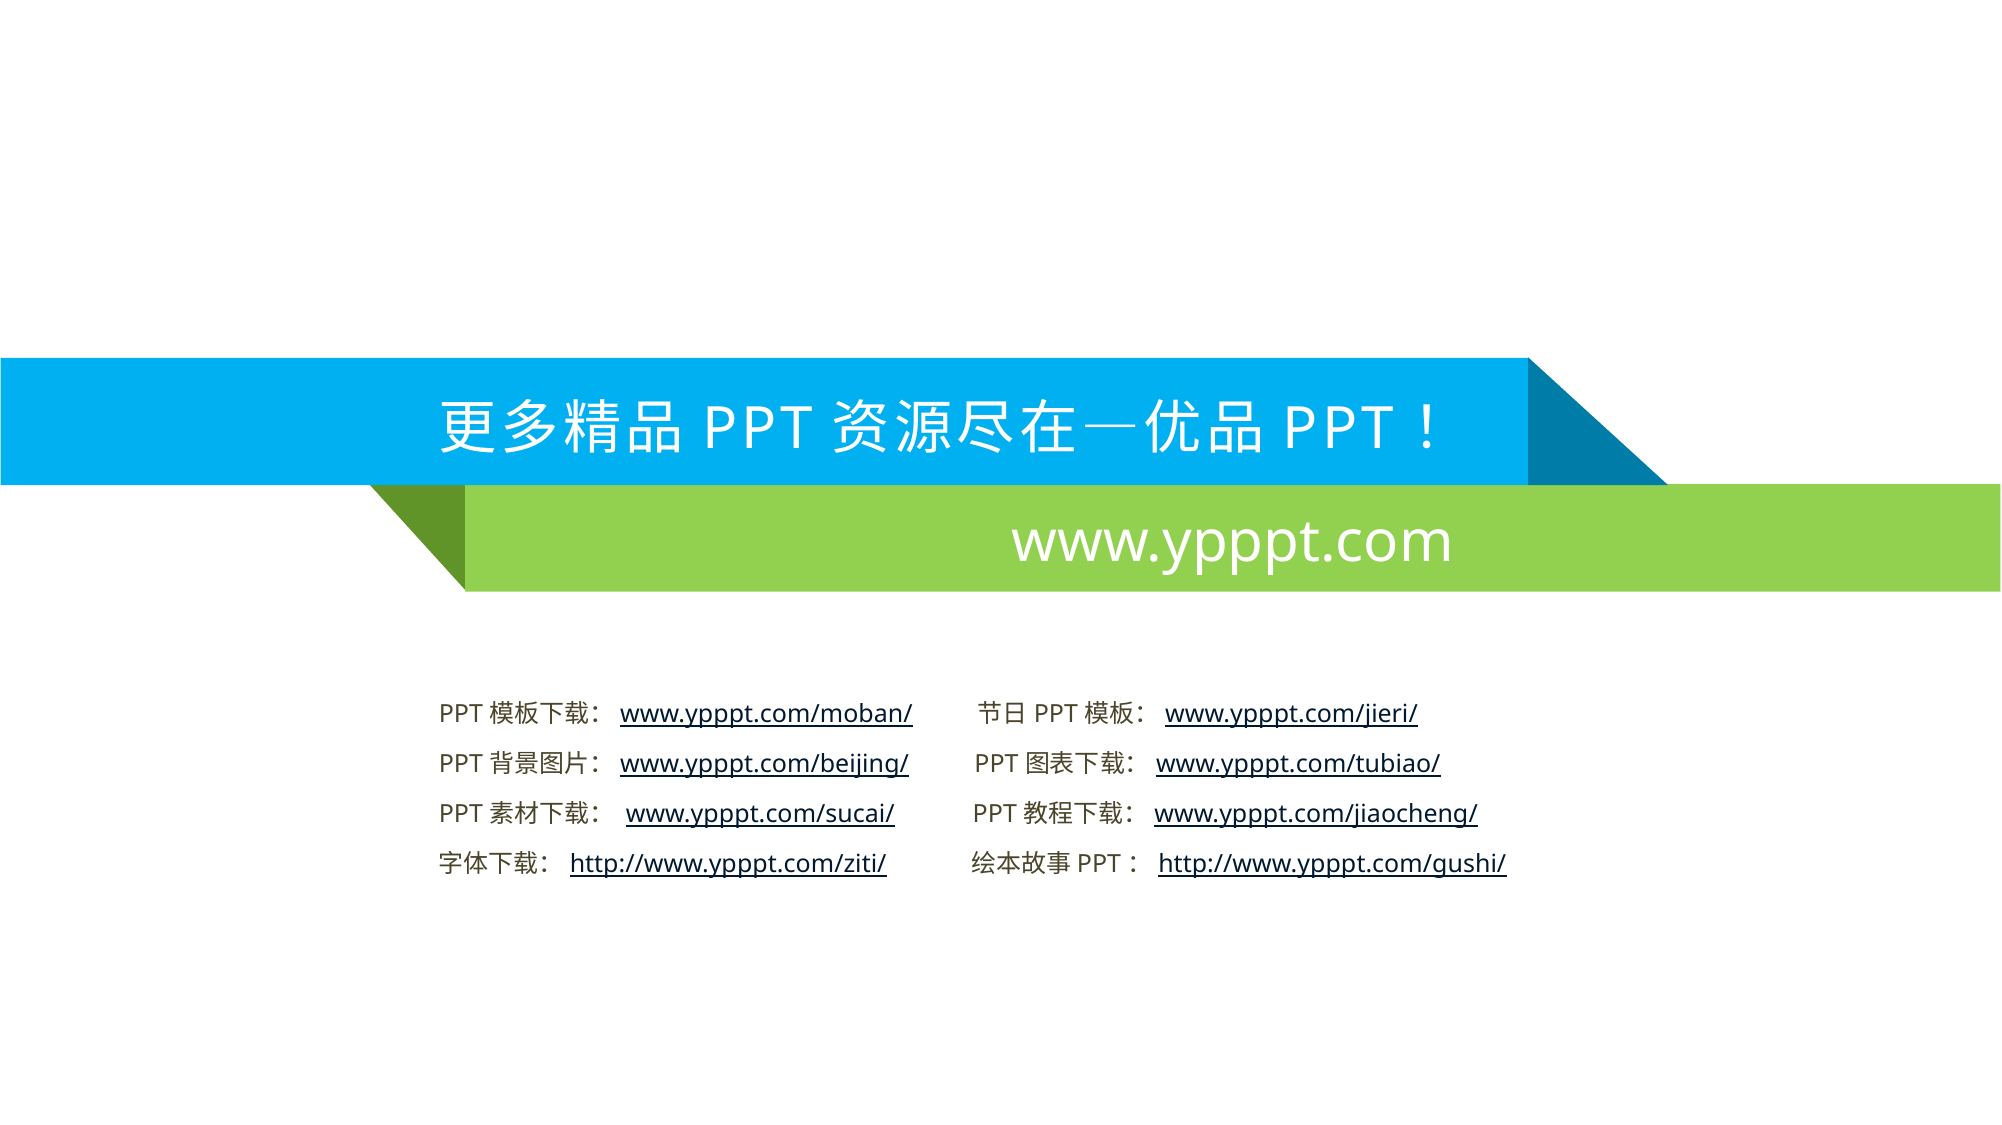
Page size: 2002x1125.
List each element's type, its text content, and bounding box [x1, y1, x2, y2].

text_box [1527, 354, 1671, 487]
text_box 更多精品PPT资源尽在—优品PPT！ [0, 357, 1527, 486]
text_box www.ypppt.com [464, 483, 2001, 593]
text_box [369, 486, 464, 591]
text_box PPT模板下载：www.ypppt.com/moban/ 节日PPT模板：www.ypppt.com/jieri/ PPT背景图片：www.ypppt.com/beijing/ PPT图表下载：www.ypppt.com/tubiao/ PPT素材下载： www.ypppt.com/sucai/ PPT教程下载：www.ypppt.com/jiaocheng/ 字体下载：http://www.ypppt.com/ziti/ 绘本故事PPT：http://www.ypppt.com/gushi/ [424, 643, 1557, 921]
